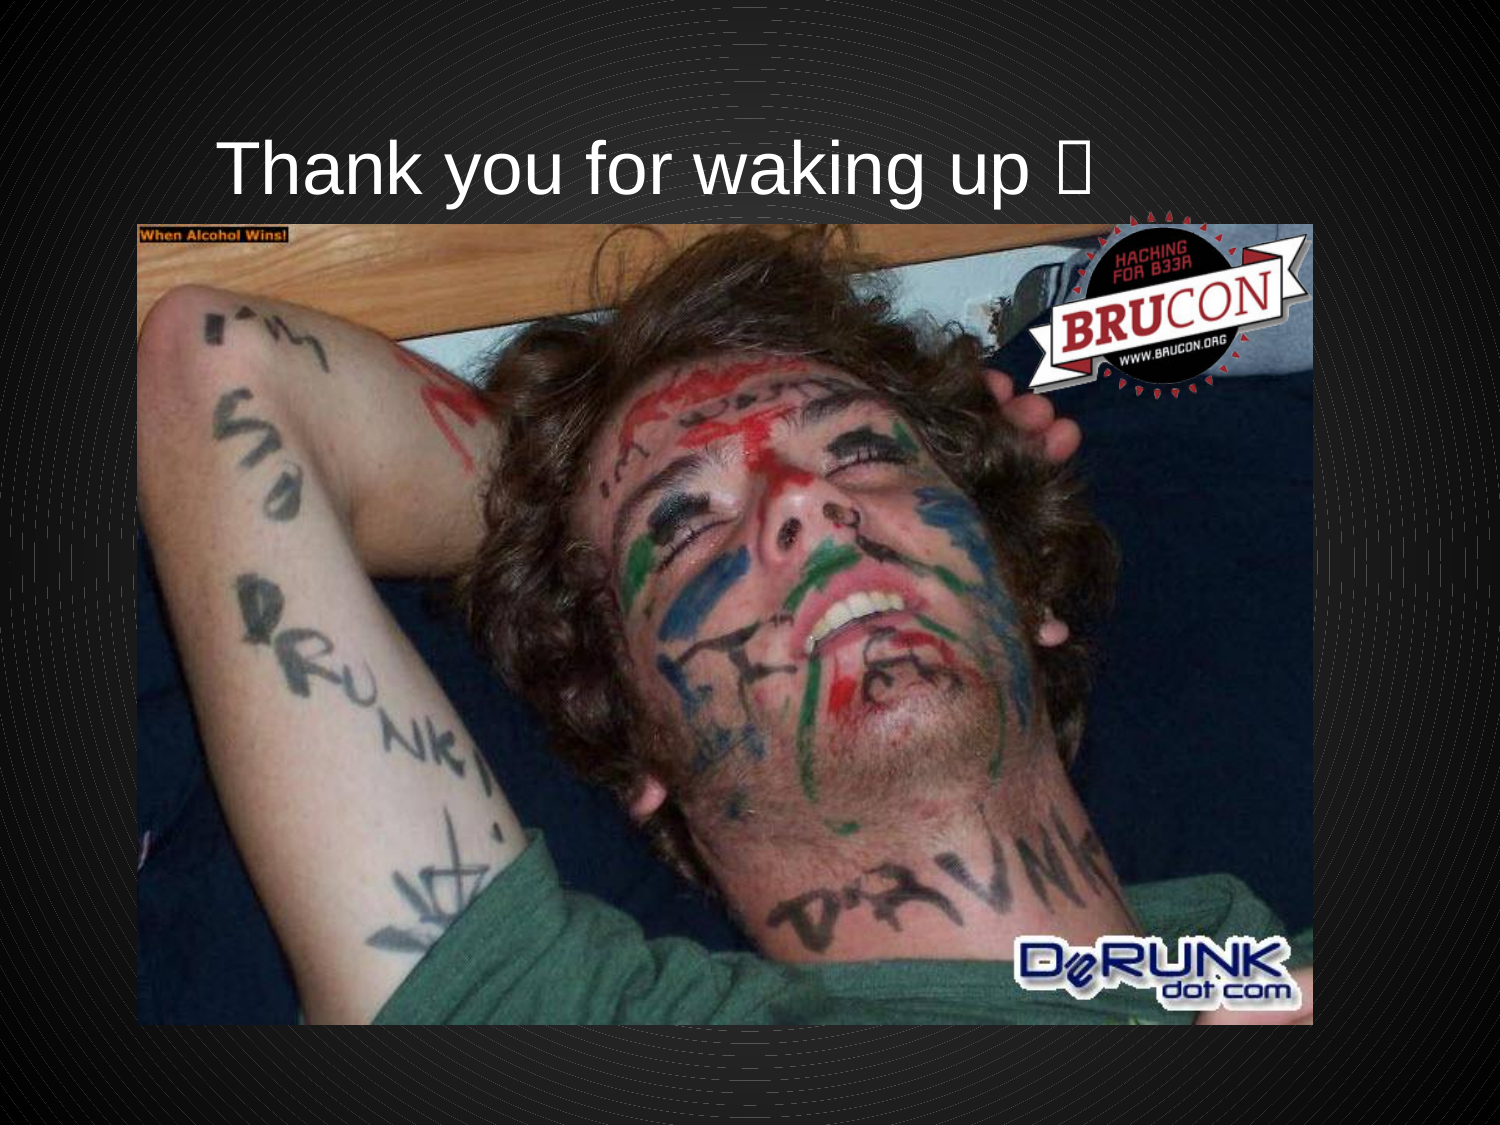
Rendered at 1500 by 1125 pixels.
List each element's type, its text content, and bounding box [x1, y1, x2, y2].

picture [137, 199, 1319, 1026]
text_box Thank you for waking up  [200, 112, 1113, 218]
